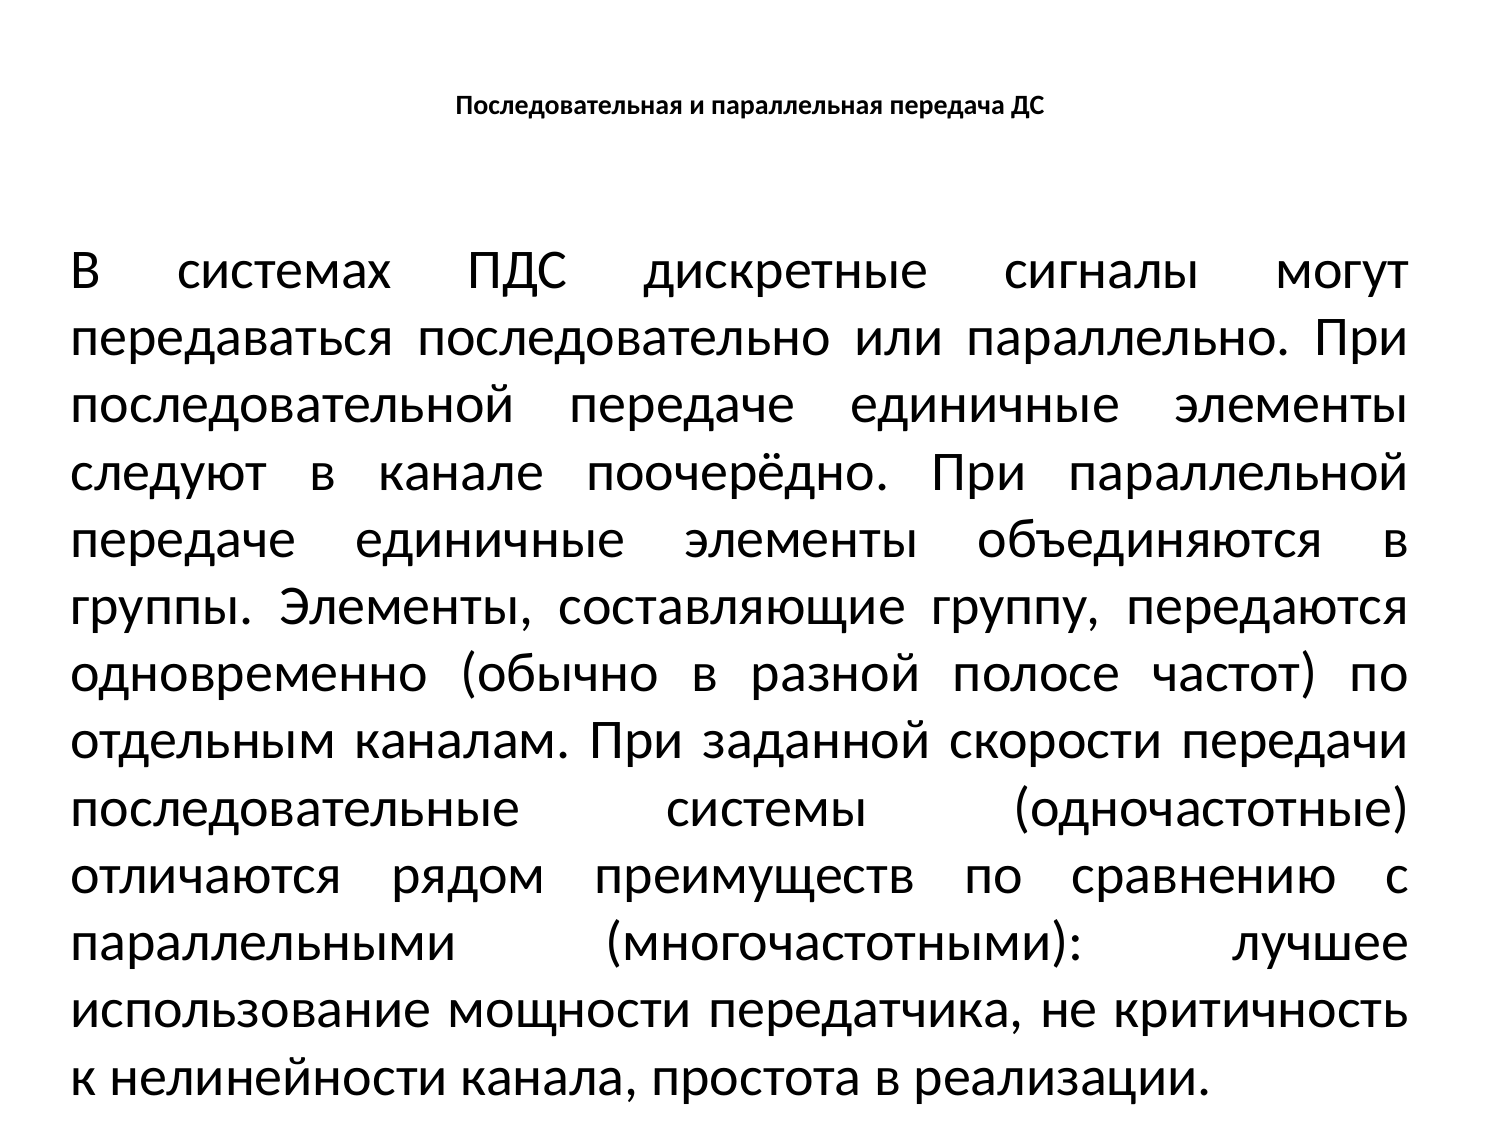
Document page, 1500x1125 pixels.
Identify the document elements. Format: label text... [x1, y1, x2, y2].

list В системах ПДС дискретные сигналы могут передаваться последовательно или параллельно. При последовательной передаче единичные элементы следуют в канале поочерёдно. При параллельной передаче единичные элементы объединяются в группы. Элементы, составляющие группу, передаются одновременно (обычно в разной полосе частот) по отдельным каналам. При заданной скорости передачи последовательные системы (одночастотные) отличаются рядом преимуществ по сравнению с параллельными (многочастотными): лучшее использование мощности передатчика, не критичность к нелинейности канала, простота в реализации. [0, 224, 1425, 1125]
title Последовательная и параллельная передача ДС [75, 45, 1425, 163]
